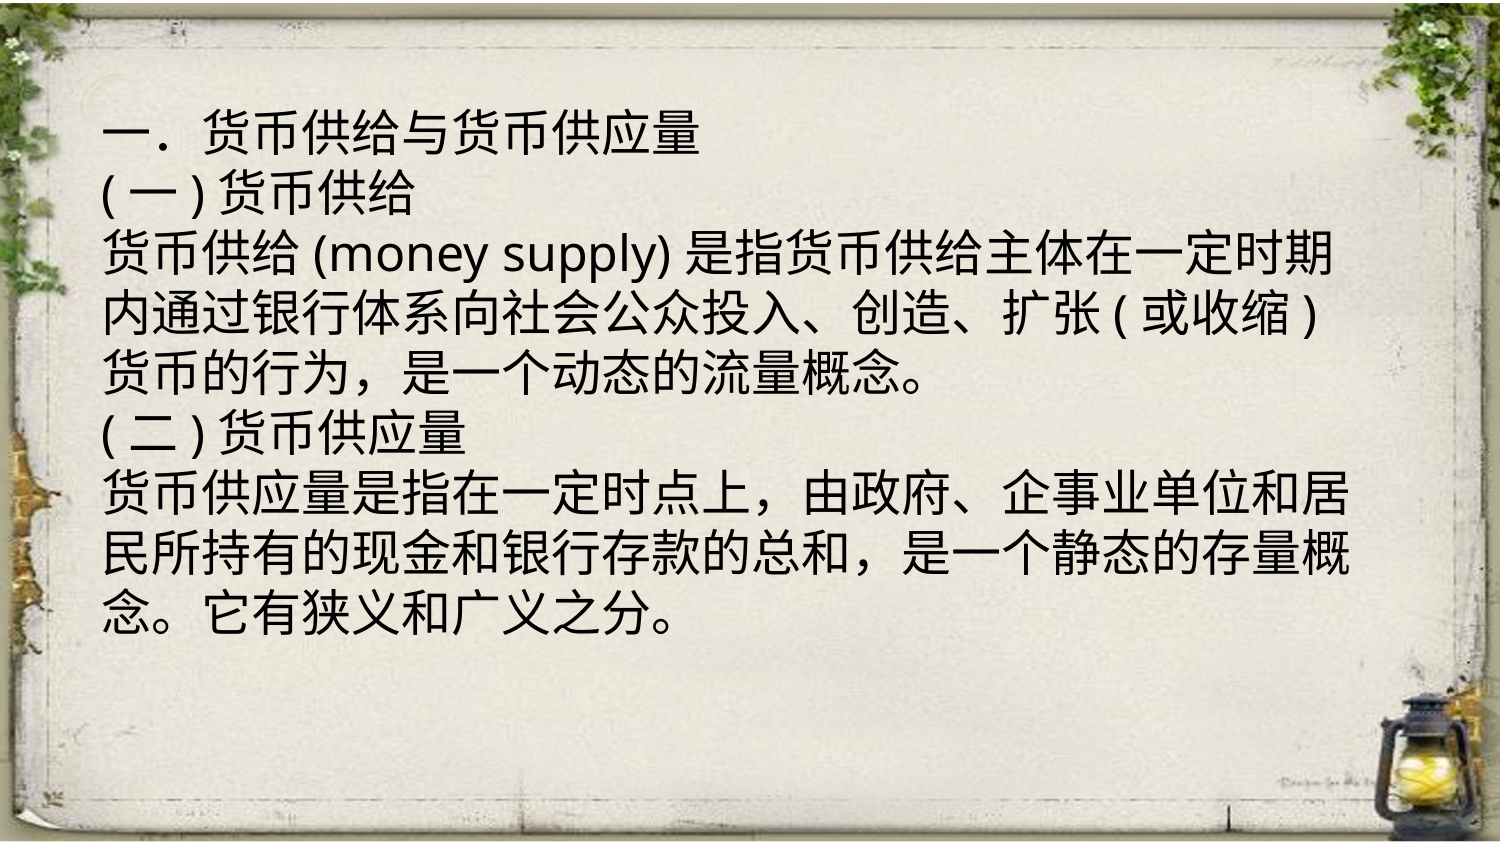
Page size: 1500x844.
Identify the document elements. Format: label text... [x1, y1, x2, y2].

text_box 一．货币供给与货币供应量 (一)货币供给 货币供给(money supply)是指货币供给主体在一定时期内通过银行体系向社会公众投入、创造、扩张(或收缩)货币的行为，是一个动态的流量概念。 (二)货币供应量 货币供应量是指在一定时点上，由政府、企事业单位和居民所持有的现金和银行存款的总和，是一个静态的存量概念。它有狭义和广义之分。 [86, 94, 1371, 709]
picture [0, 0, 1500, 844]
